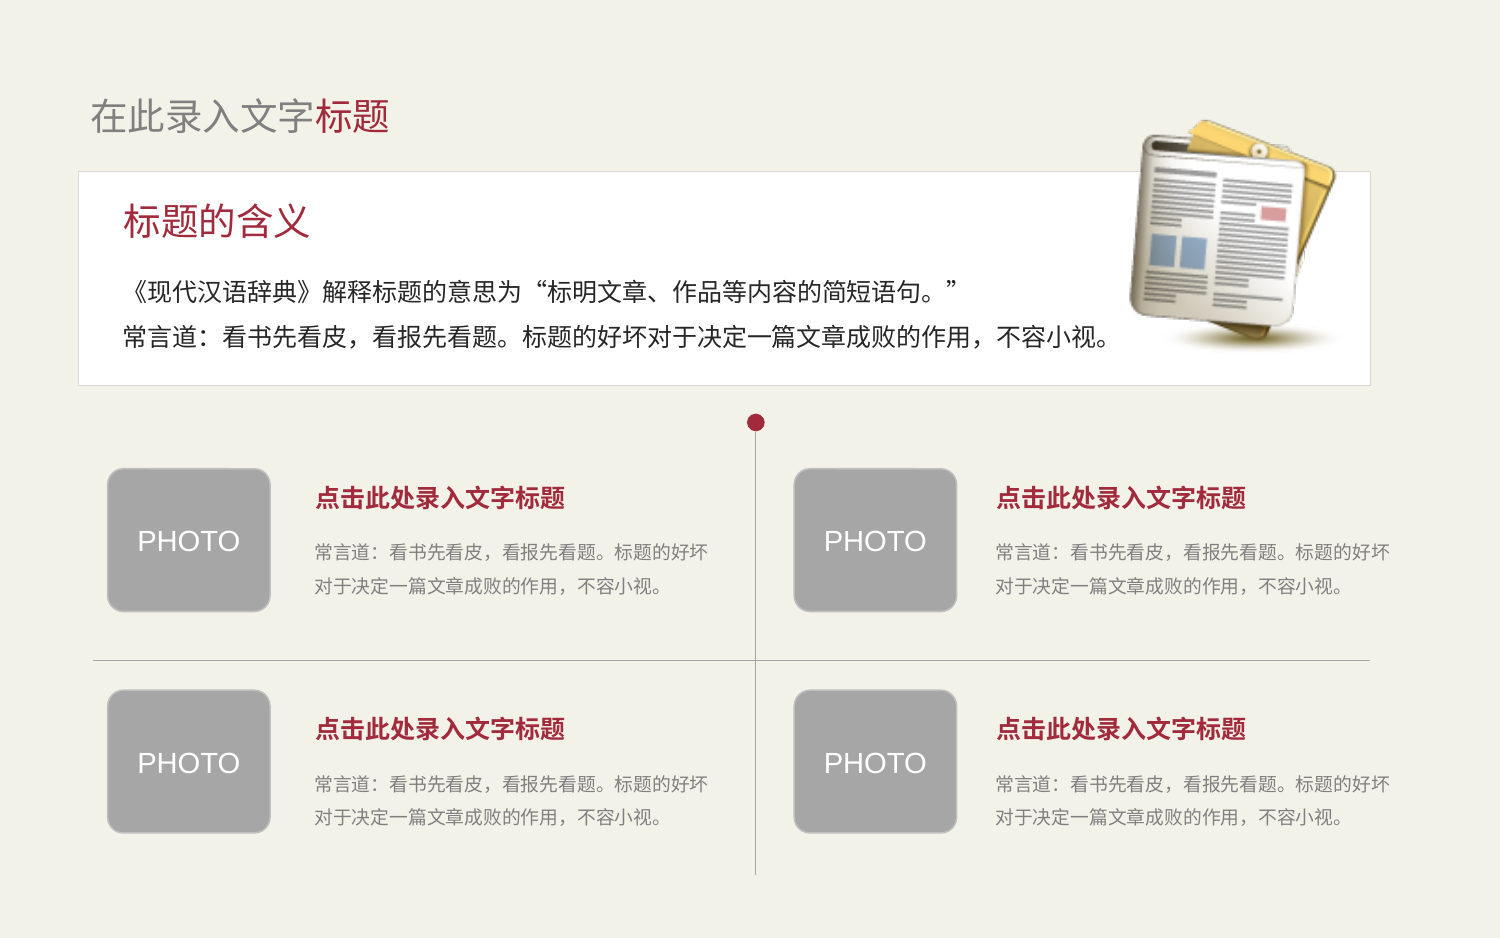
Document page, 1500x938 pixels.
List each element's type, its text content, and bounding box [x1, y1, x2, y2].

text_box 常言道：看书先看皮，看报先看题。标题的好坏对于决定一篇文章成败的作用，不容小视。 [980, 753, 1406, 836]
text_box PHOTO [105, 466, 273, 614]
text_box PHOTO [105, 688, 273, 836]
text_box 点击此处录入文字标题 [982, 474, 1262, 520]
text_box PHOTO [792, 466, 959, 614]
text_box 点击此处录入文字标题 [301, 474, 581, 520]
text_box [744, 411, 767, 434]
text_box [76, 169, 1372, 388]
picture [1118, 117, 1357, 355]
text_box 《现代汉语辞典》解释标题的意思为“标明文章、作品等内容的简短语句。” 常言道：看书先看皮，看报先看题。标题的好坏对于决定一篇文章成败的作用，不容小视。 [107, 254, 1115, 360]
text_box PHOTO [792, 688, 959, 836]
title 在此录入文字标题 [75, 37, 1425, 194]
text_box 常言道：看书先看皮，看报先看题。标题的好坏对于决定一篇文章成败的作用，不容小视。 [299, 753, 725, 836]
text_box 点击此处录入文字标题 [301, 706, 581, 751]
text_box 点击此处录入文字标题 [982, 706, 1262, 751]
text_box 常言道：看书先看皮，看报先看题。标题的好坏对于决定一篇文章成败的作用，不容小视。 [299, 522, 725, 605]
text_box 标题的含义 [108, 190, 327, 251]
text_box 常言道：看书先看皮，看报先看题。标题的好坏对于决定一篇文章成败的作用，不容小视。 [980, 522, 1406, 605]
